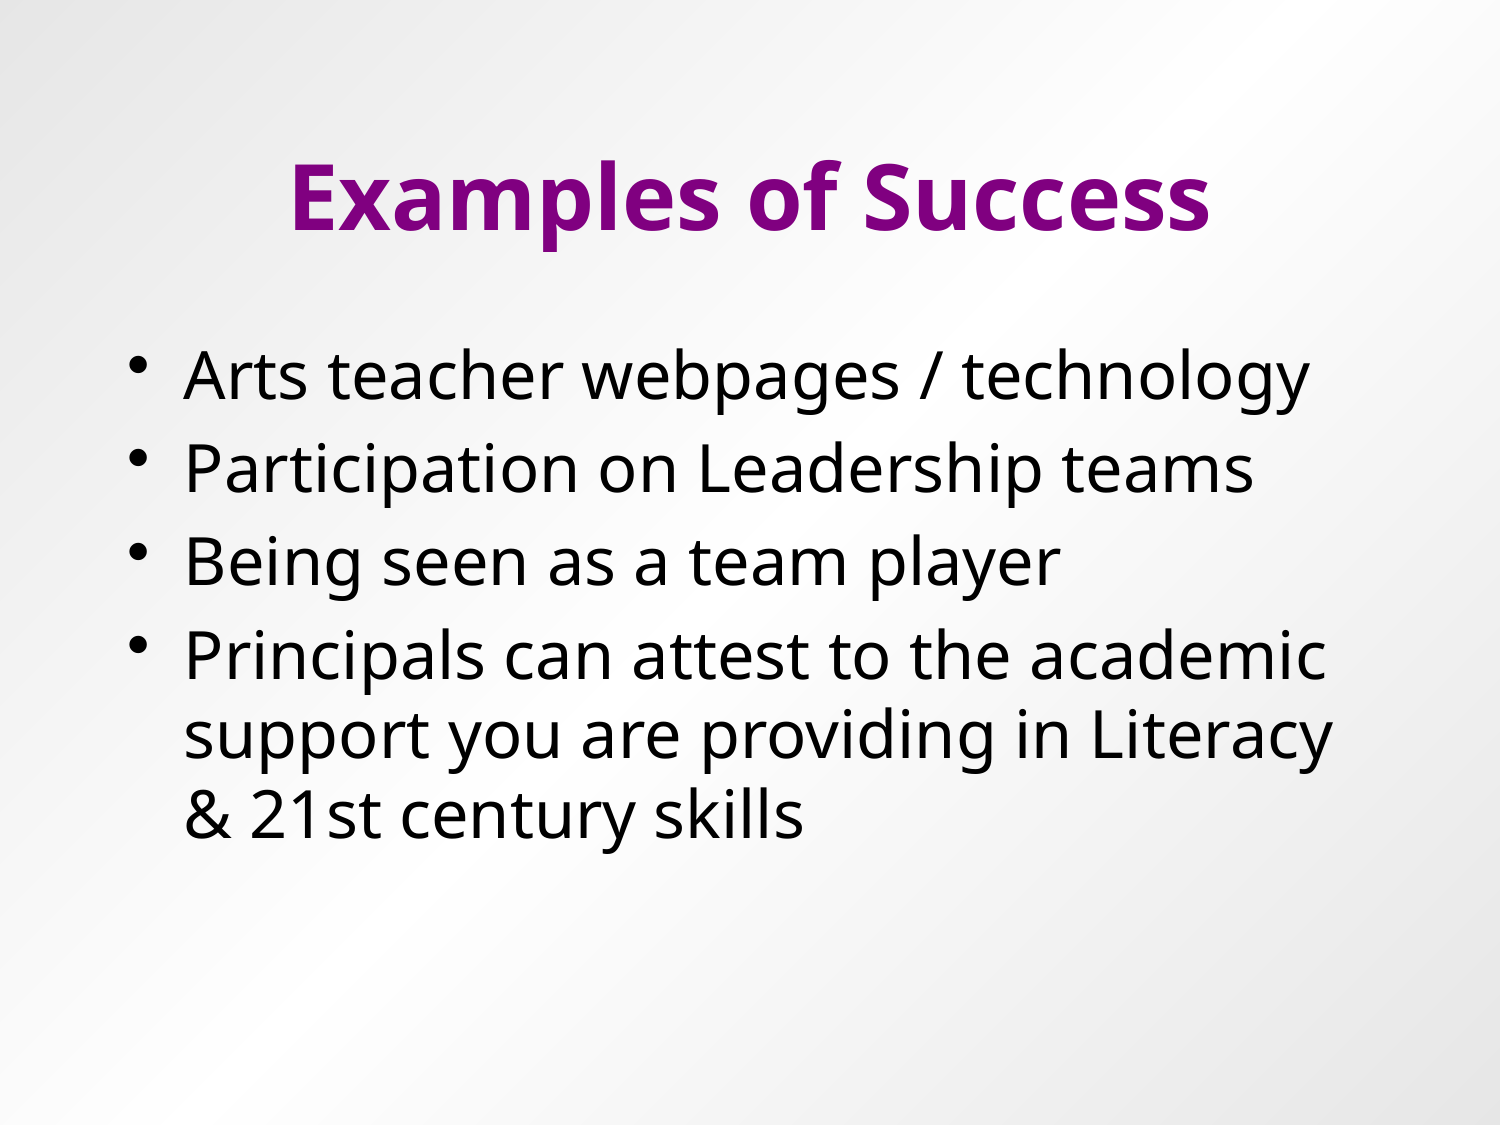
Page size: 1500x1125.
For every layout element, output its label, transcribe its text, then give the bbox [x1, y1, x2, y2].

title Examples of Success [74, 99, 1426, 288]
list Arts teacher webpages / technology Participation on Leadership teams Being seen as a team player Principals can attest to the academic support you are providing in Literacy & 21st century skills [112, 324, 1388, 1001]
